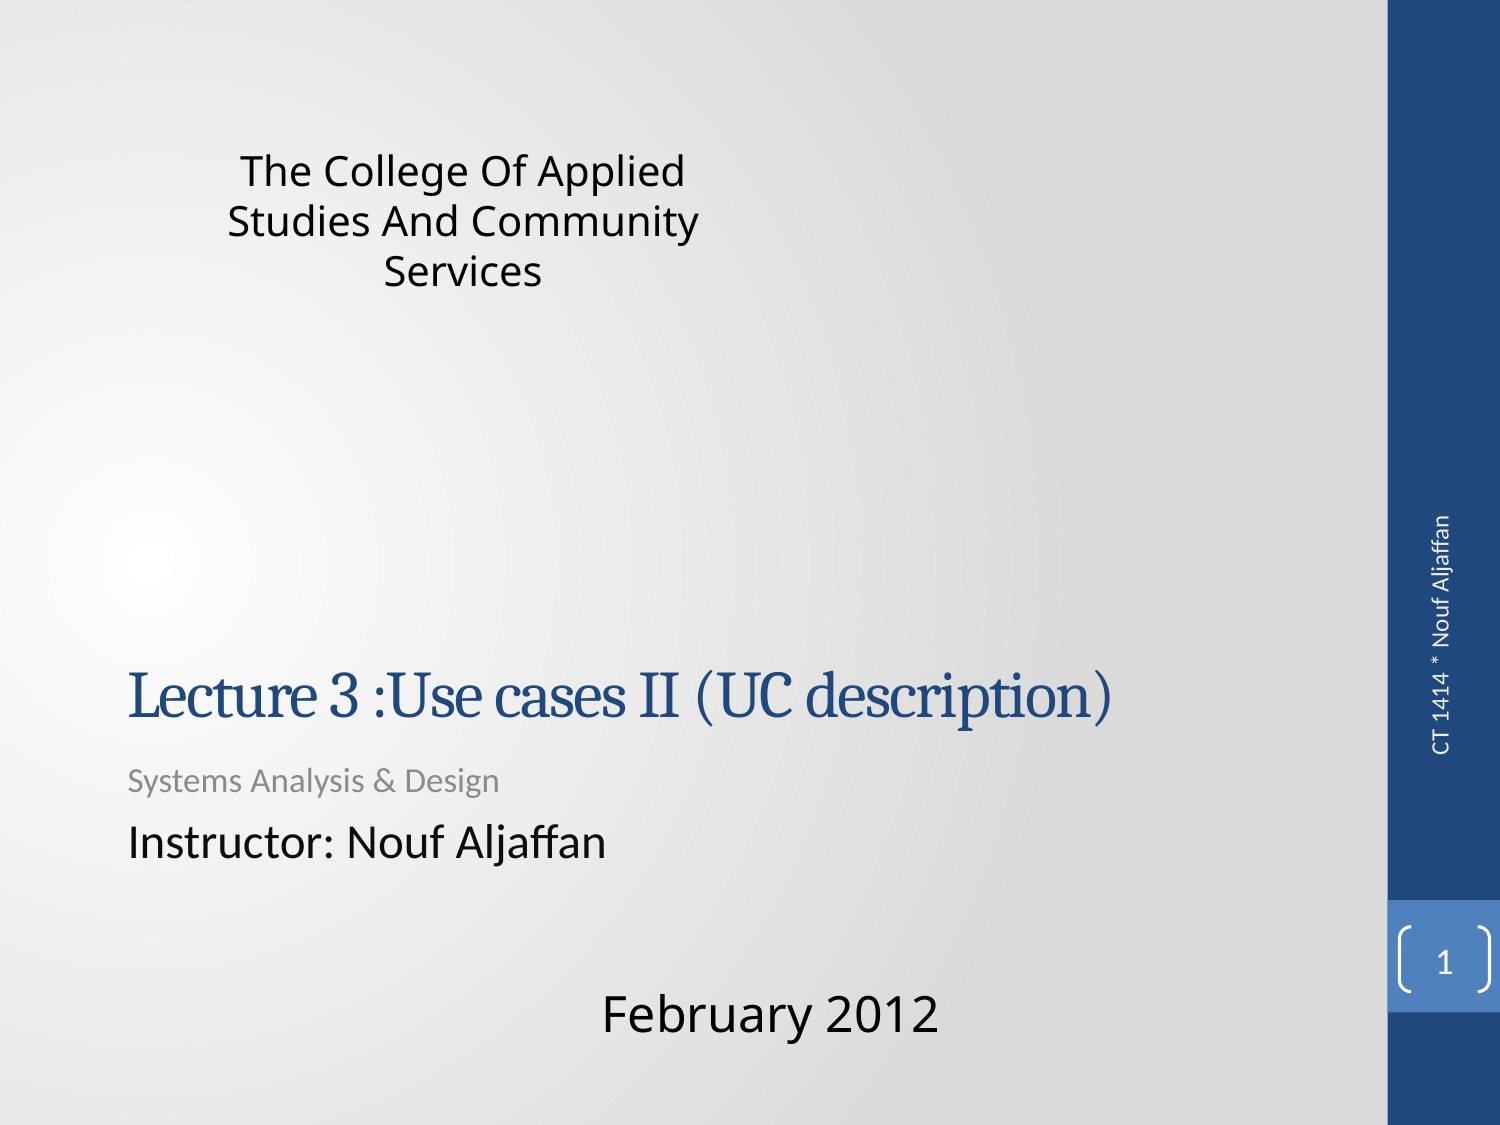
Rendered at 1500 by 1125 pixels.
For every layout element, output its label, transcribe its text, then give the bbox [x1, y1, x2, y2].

footer CT 1414 * Nouf Aljaffan [1408, 500, 1469, 889]
subtitle Systems Analysis & Design Instructor: Nouf Aljaffan [112, 750, 1173, 925]
text_box February 2012 [437, 974, 1105, 1050]
title Lecture 3 :Use cases II (UC description) [112, 312, 1350, 738]
slide_number 1 [1397, 925, 1492, 994]
text_box The College Of Applied Studies And Community Services [187, 137, 739, 303]
